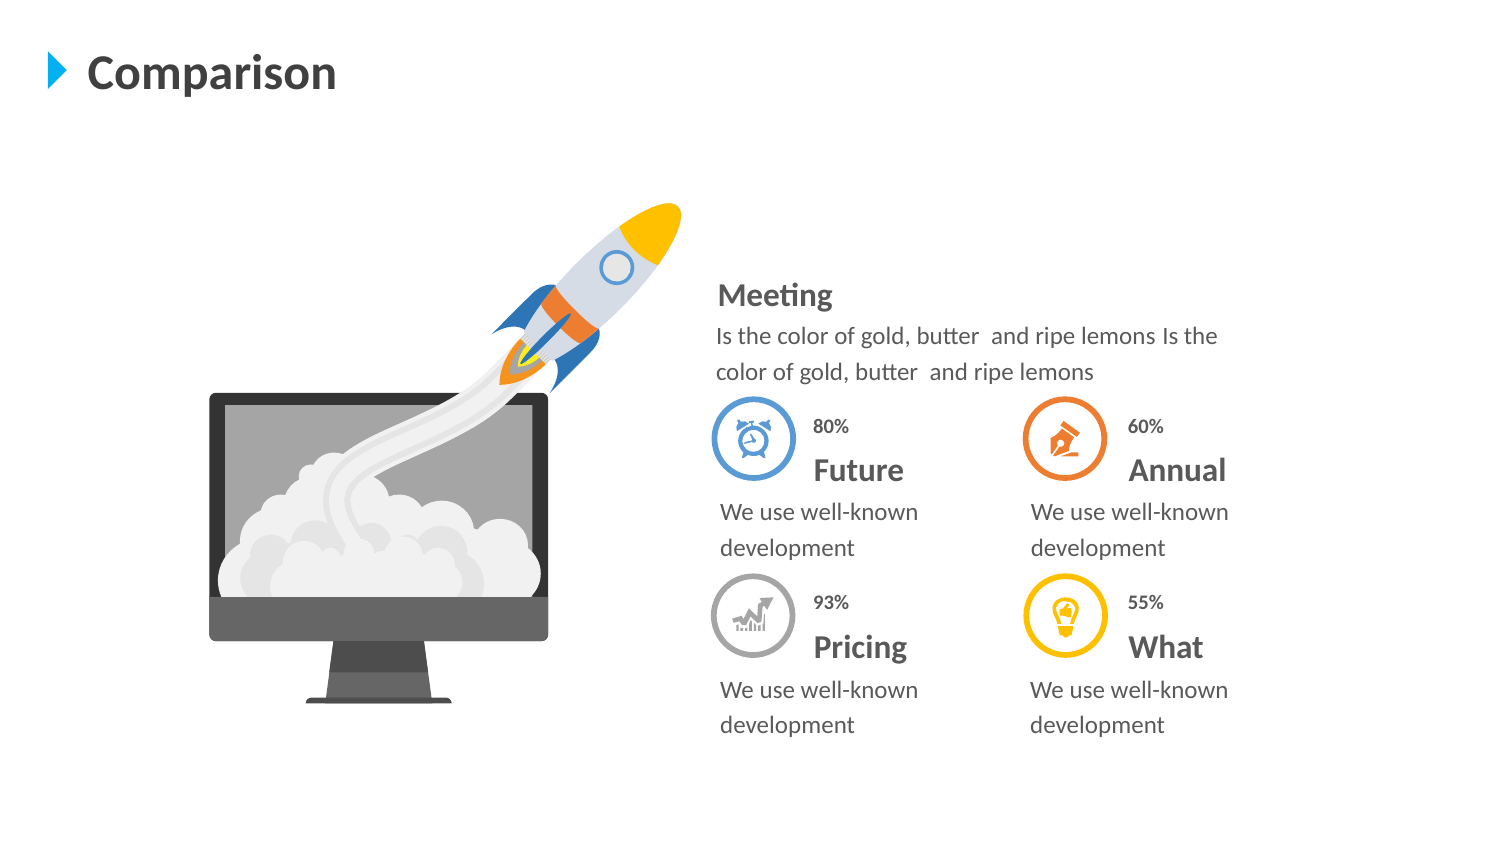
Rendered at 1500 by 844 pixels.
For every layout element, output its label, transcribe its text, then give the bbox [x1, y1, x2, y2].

text_box [710, 395, 798, 482]
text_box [48, 32, 359, 108]
text_box Meeting [702, 257, 848, 306]
text_box [736, 419, 772, 458]
text_box We use well-known development [1015, 659, 1296, 747]
text_box We use well-known development [1016, 482, 1297, 569]
text_box 60% [1113, 400, 1180, 446]
text_box 93% [798, 577, 865, 622]
text_box [1057, 626, 1074, 638]
text_box Pricing [799, 610, 923, 659]
text_box Annual [1113, 432, 1242, 482]
text_box [1022, 572, 1109, 659]
text_box We use well-known development [705, 482, 986, 569]
text_box [709, 572, 797, 659]
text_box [209, 194, 691, 704]
text_box 55% [1113, 577, 1180, 622]
text_box Is the color of gold, butter and ripe lemons Is the color of gold, butter and ripe lemons [701, 306, 1277, 393]
text_box Future [799, 432, 920, 482]
text_box [732, 597, 774, 631]
text_box We use well-known development [705, 659, 986, 747]
text_box What [1113, 610, 1219, 659]
text_box [1050, 420, 1080, 457]
text_box [1052, 597, 1079, 624]
text_box [1021, 395, 1109, 482]
text_box 80% [798, 400, 865, 446]
